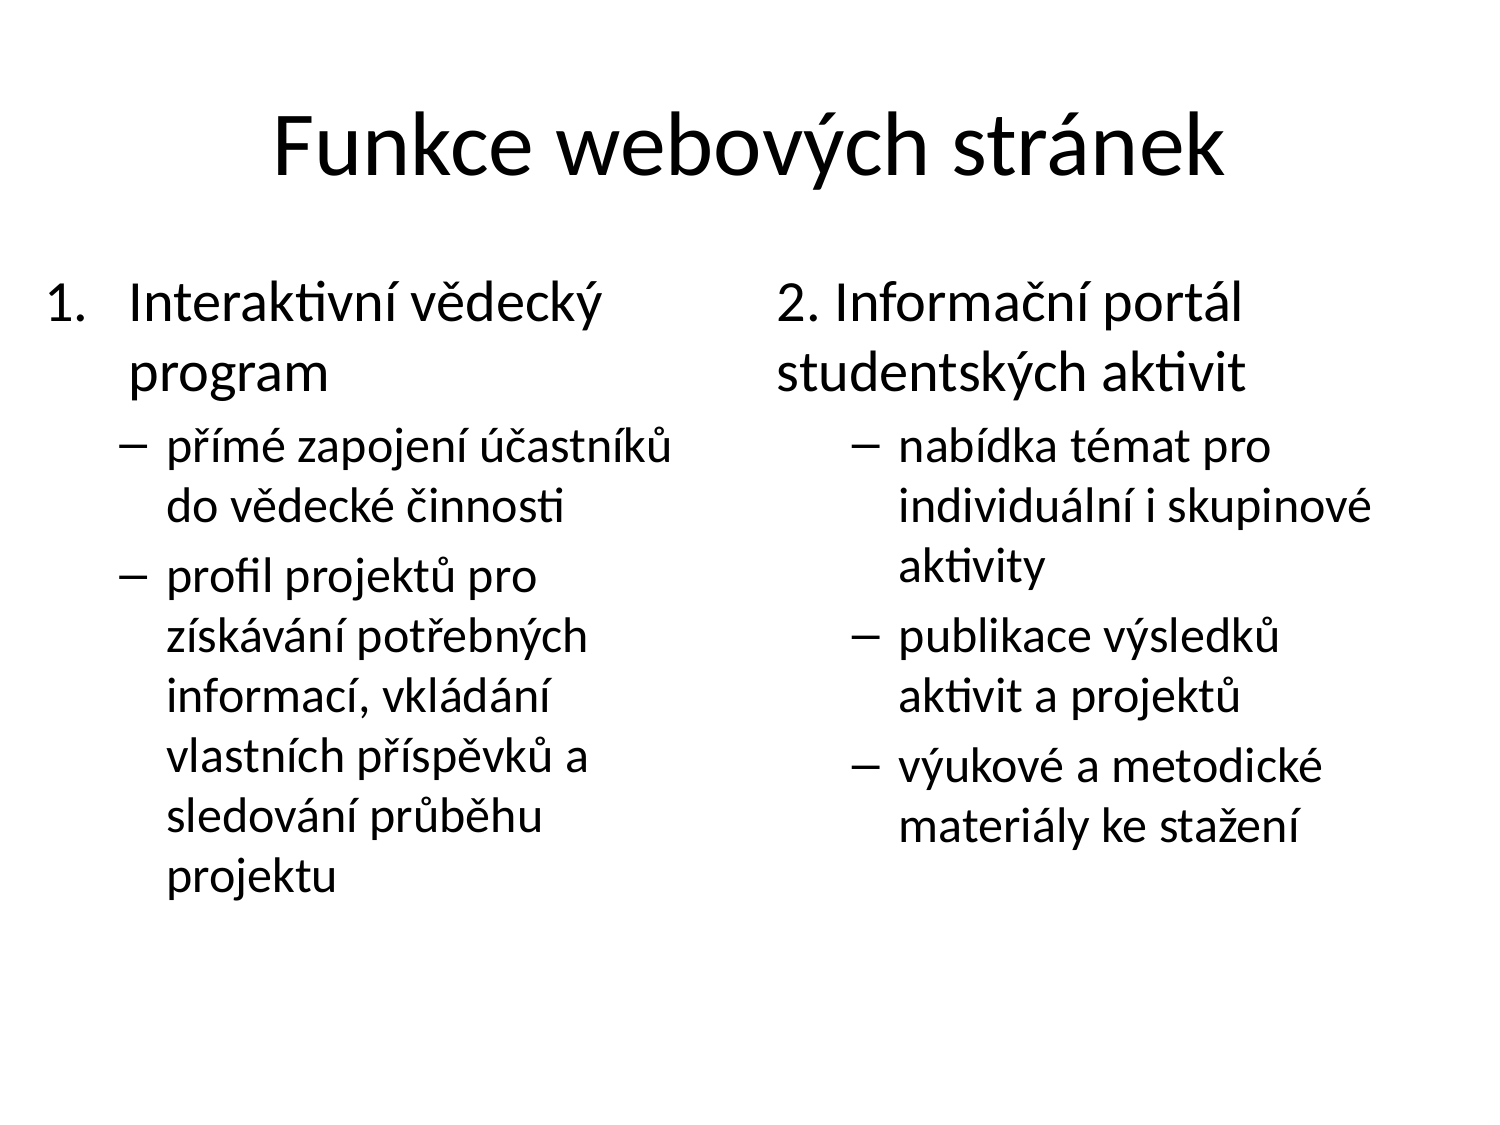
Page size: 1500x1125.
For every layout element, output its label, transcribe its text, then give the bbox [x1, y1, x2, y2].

title Funkce webových stránek [75, 45, 1425, 233]
list Interaktivní vědecký program přímé zapojení účastníků do vědecké činnosti profil projektů pro získávání potřebných informací, vkládání vlastních příspěvků a sledování průběhu projektu [29, 255, 739, 998]
list 2. Informační portál studentských aktivit nabídka témat pro individuální i skupinové aktivity publikace výsledků aktivit a projektů výukové a metodické materiály ke stažení [761, 255, 1425, 998]
